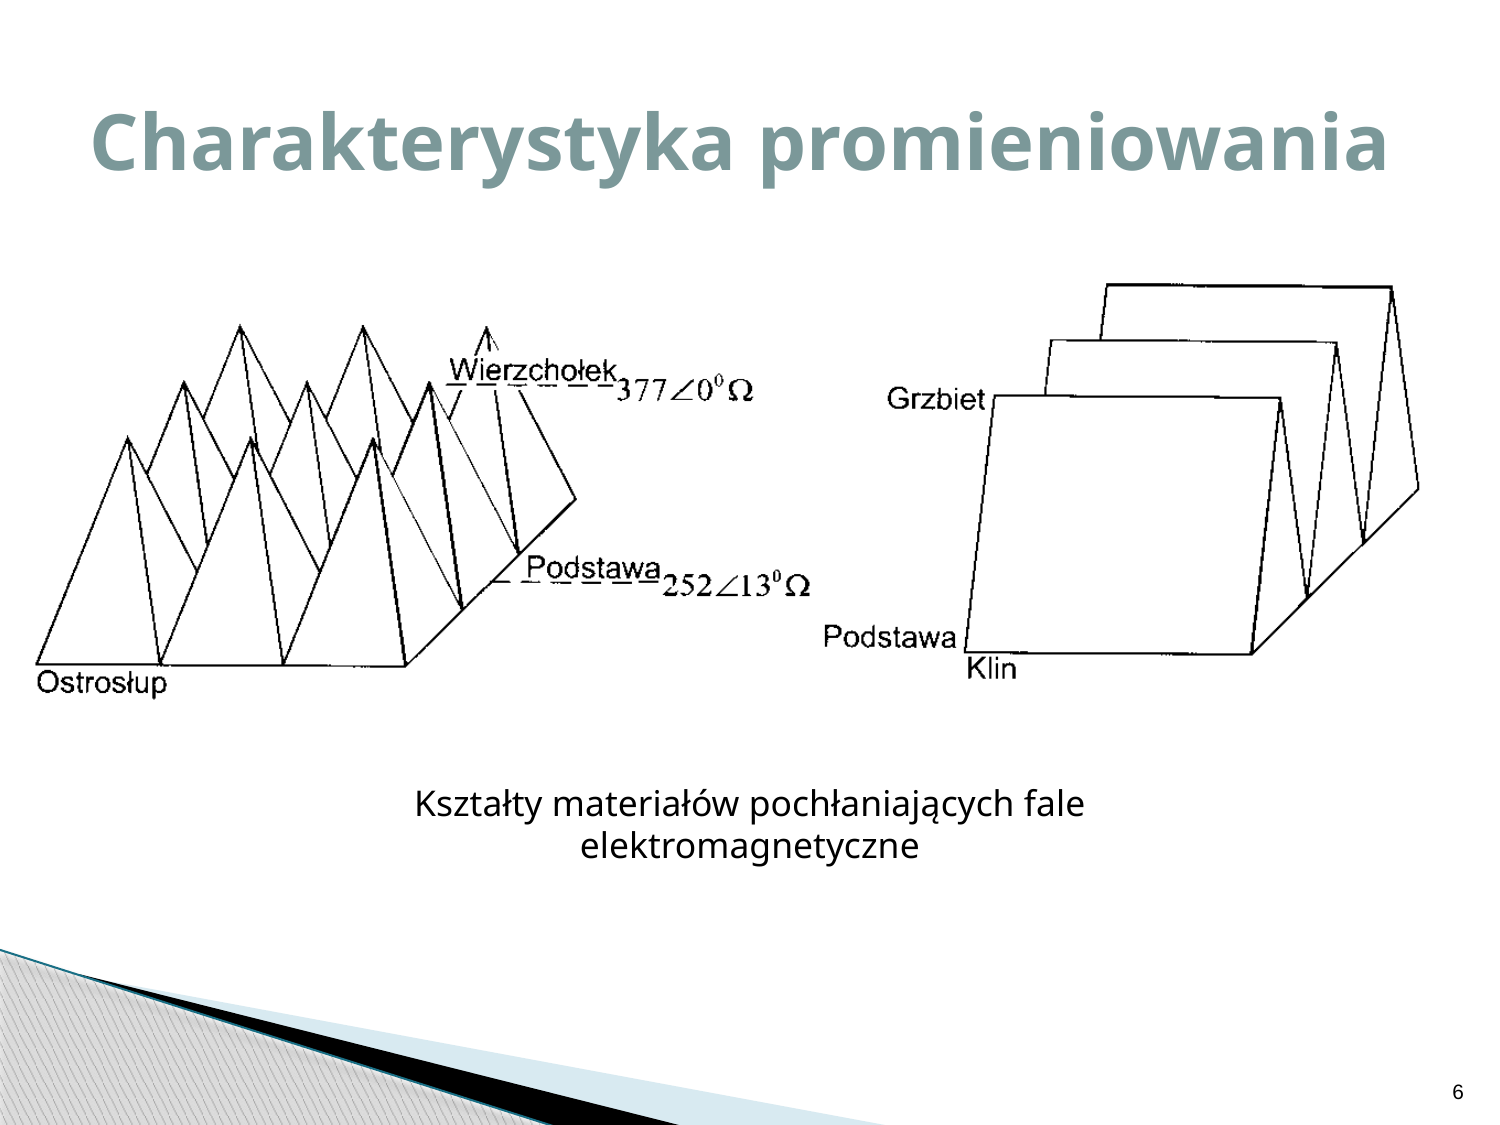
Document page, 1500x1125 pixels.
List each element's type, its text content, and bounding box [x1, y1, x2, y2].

picture [30, 280, 1470, 704]
title Charakterystyka promieniowania [75, 45, 1425, 233]
slide_number 6 [1418, 1051, 1479, 1112]
text_box Kształty materiałów pochłaniających fale elektromagnetyczne [298, 773, 1202, 874]
